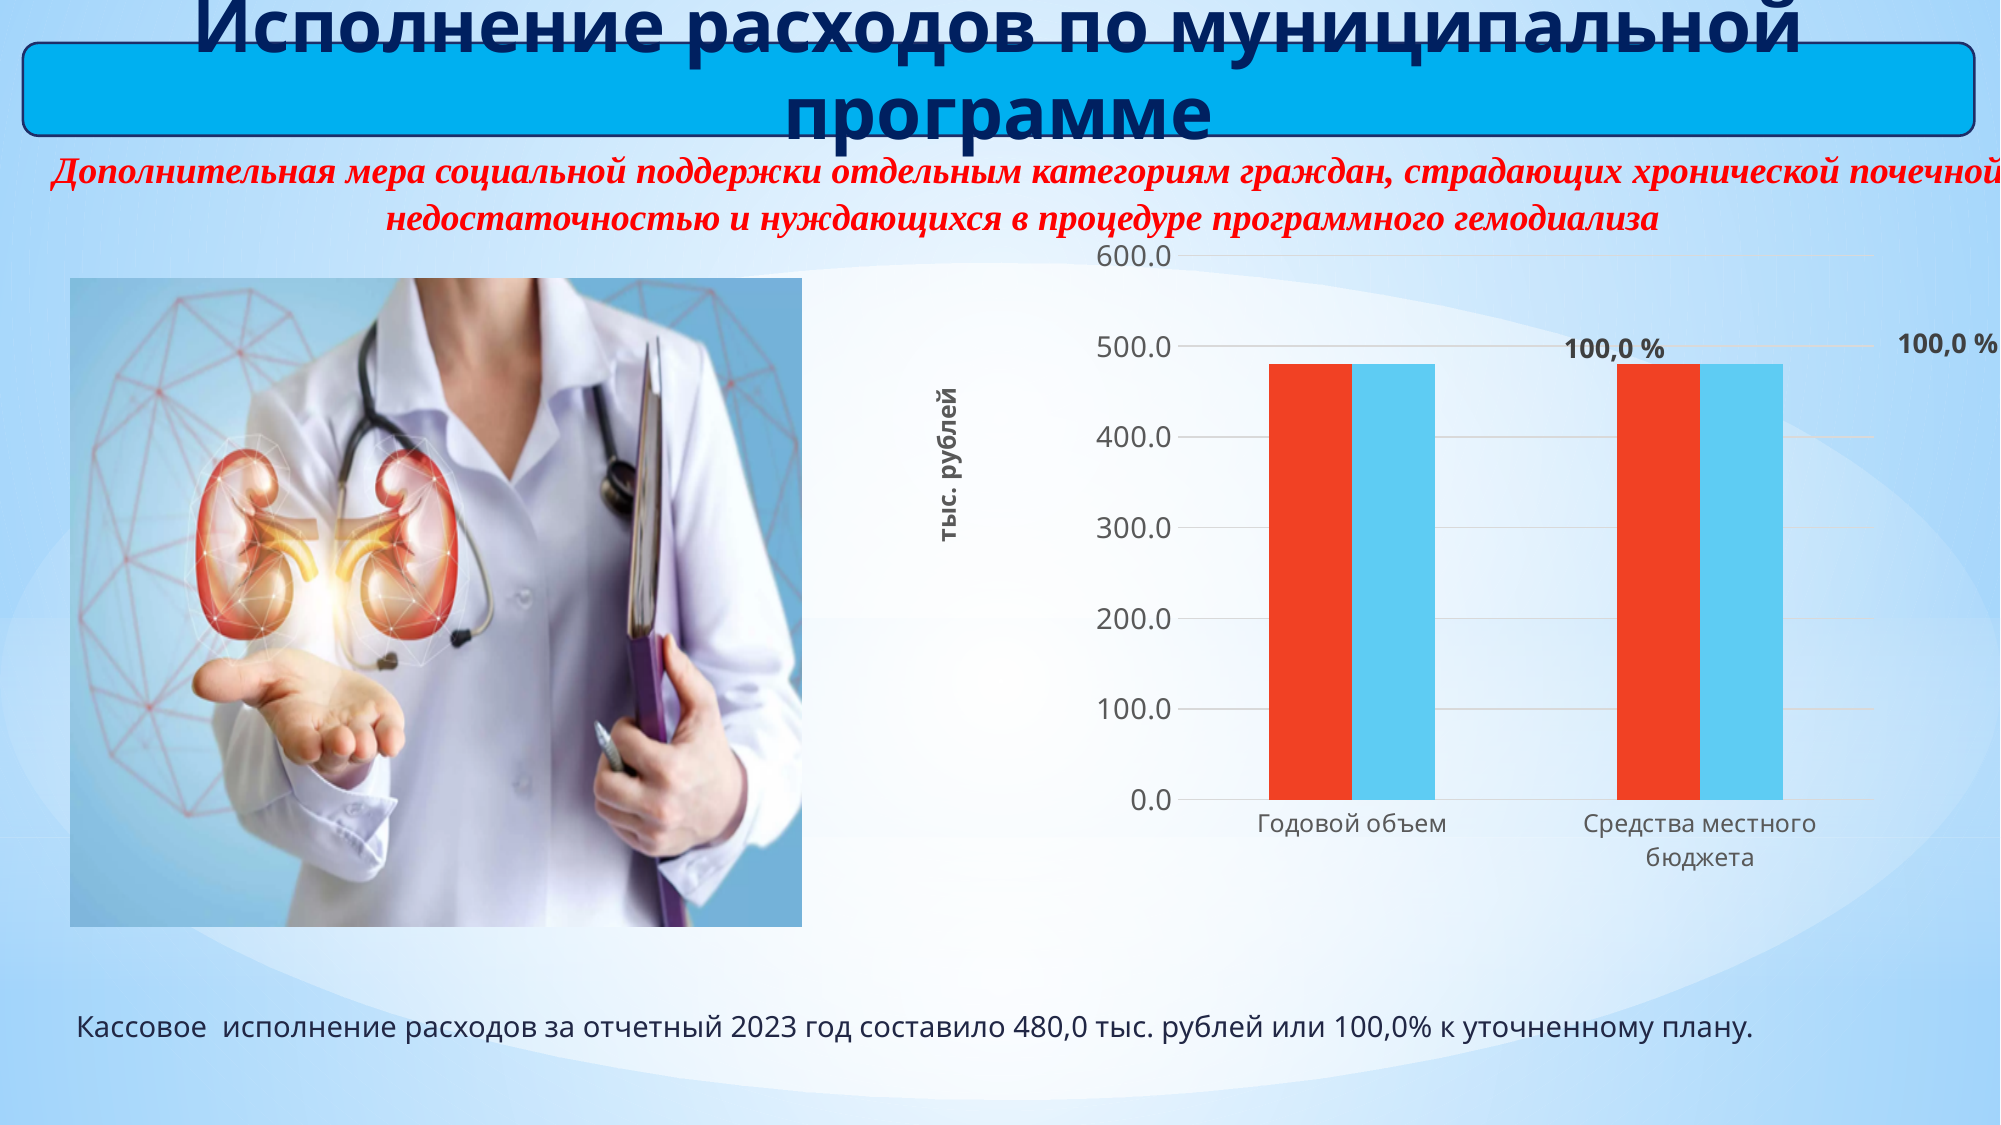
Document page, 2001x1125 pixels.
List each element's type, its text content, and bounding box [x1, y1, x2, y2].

text_box 100,0 % [1880, 318, 2000, 367]
text_box Дополнительная мера социальной поддержки отдельным категориям граждан, страдающих хронической почечной недостаточностью и нуждающихся в процедуре программного гемодиализа [22, 130, 2000, 246]
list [70, 278, 802, 928]
text_box Исполнение расходов по муниципальной программе [21, 41, 1976, 138]
chart [808, 235, 1876, 965]
text_box Кассовое исполнение расходов за отчетный 2023 год составило 480,0 тыс. рублей или 100,0% к уточненному плану. [61, 953, 1973, 1086]
